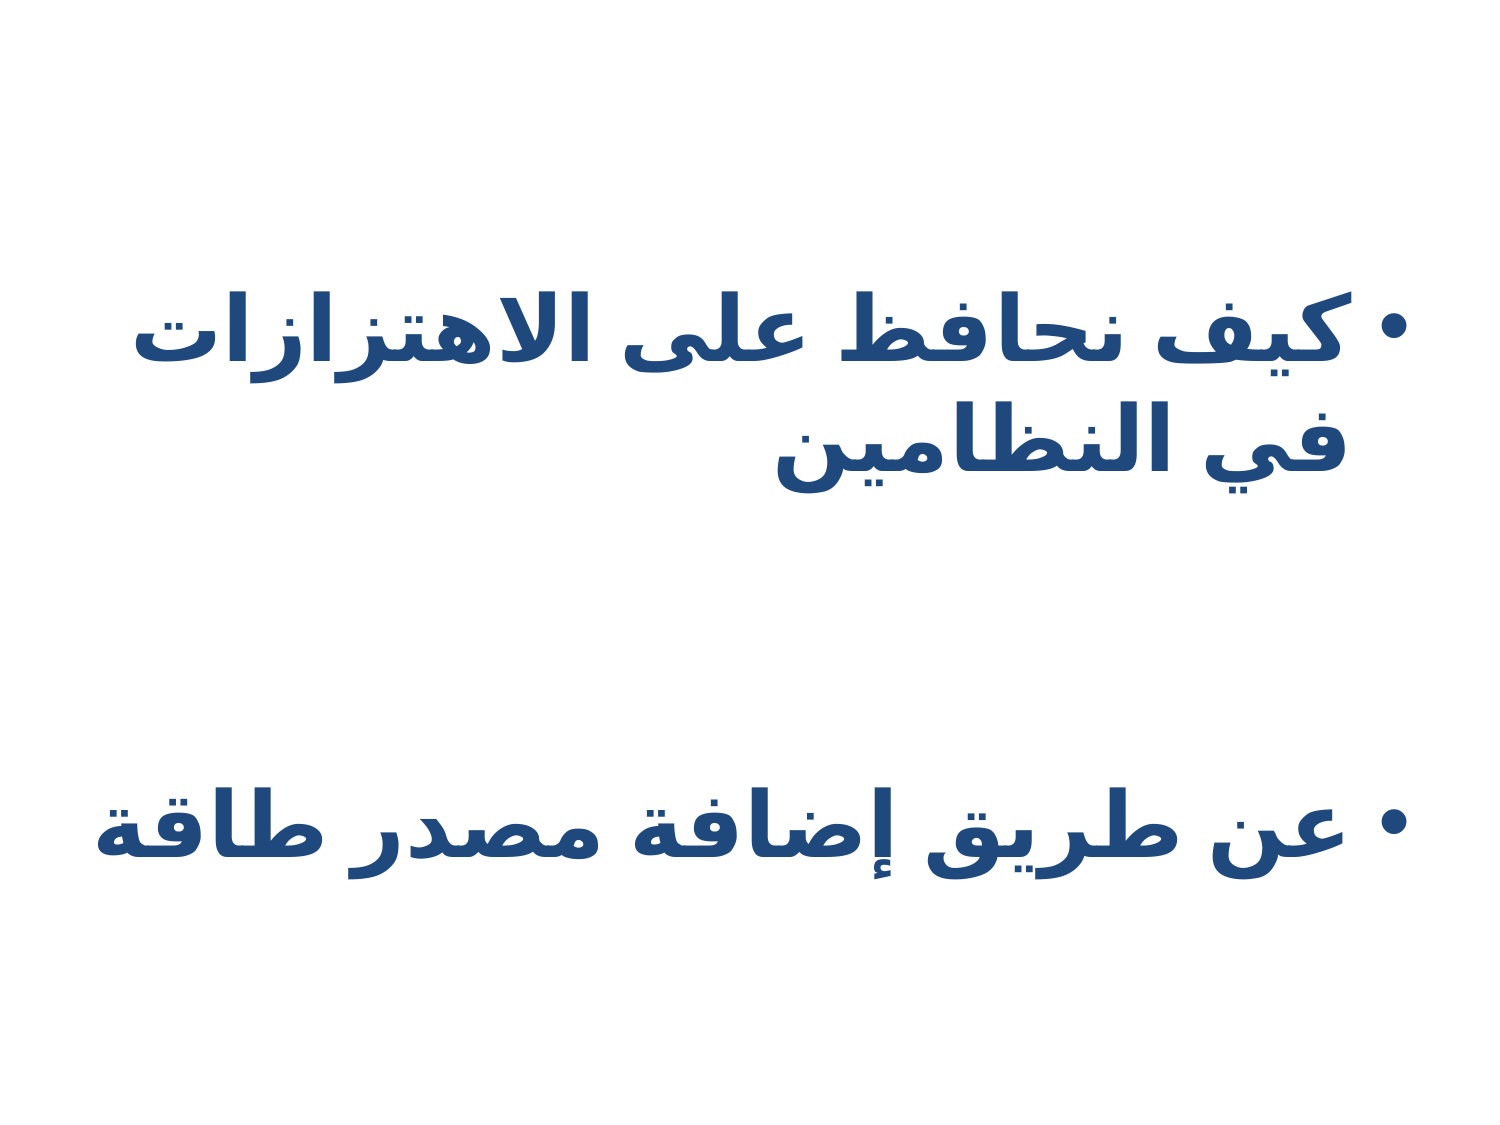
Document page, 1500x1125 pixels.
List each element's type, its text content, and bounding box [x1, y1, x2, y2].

list كيف نحافظ على الاهتزازات في النظامين عن طريق إضافة مصدر طاقة [75, 262, 1425, 1005]
